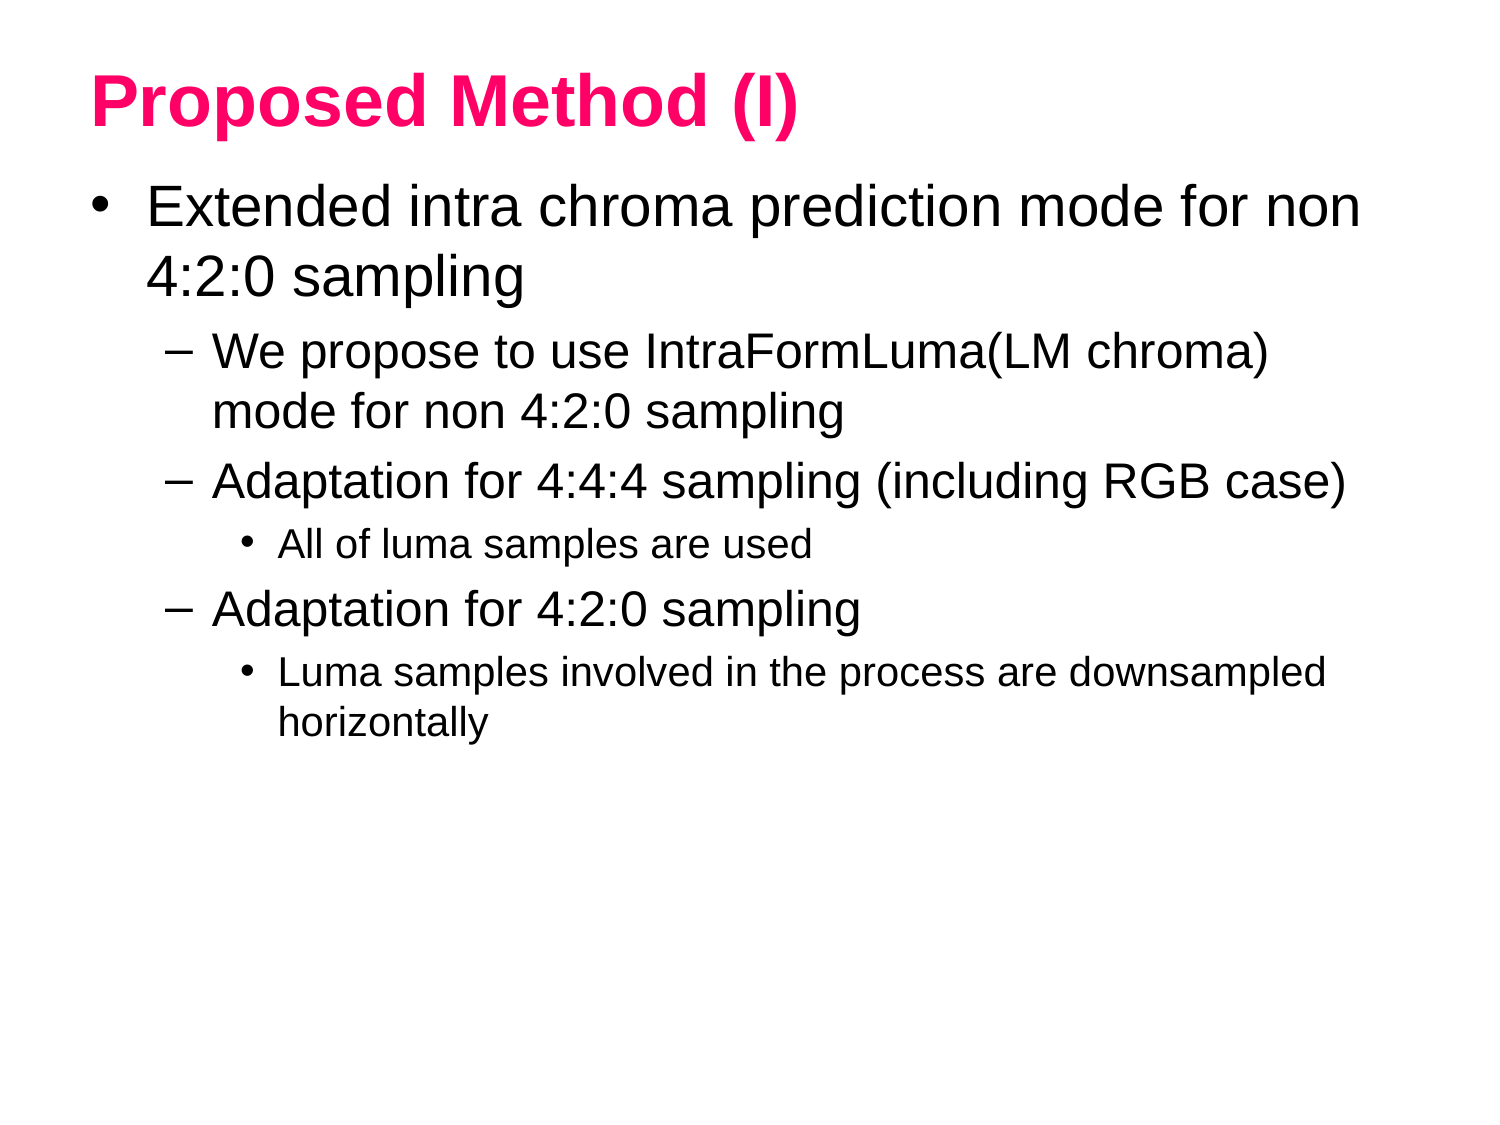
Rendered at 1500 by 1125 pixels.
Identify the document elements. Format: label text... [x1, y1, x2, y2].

title Proposed Method (I) [75, 45, 1425, 120]
list Extended intra chroma prediction mode for non 4:2:0 sampling We propose to use IntraFormLuma(LM chroma) mode for non 4:2:0 sampling Adaptation for 4:4:4 sampling (including RGB case) All of luma samples are used Adaptation for 4:2:0 sampling Luma samples involved in the process are downsampled horizontally [75, 160, 1424, 1047]
title Proposed Method (I) [75, 121, 1425, 149]
